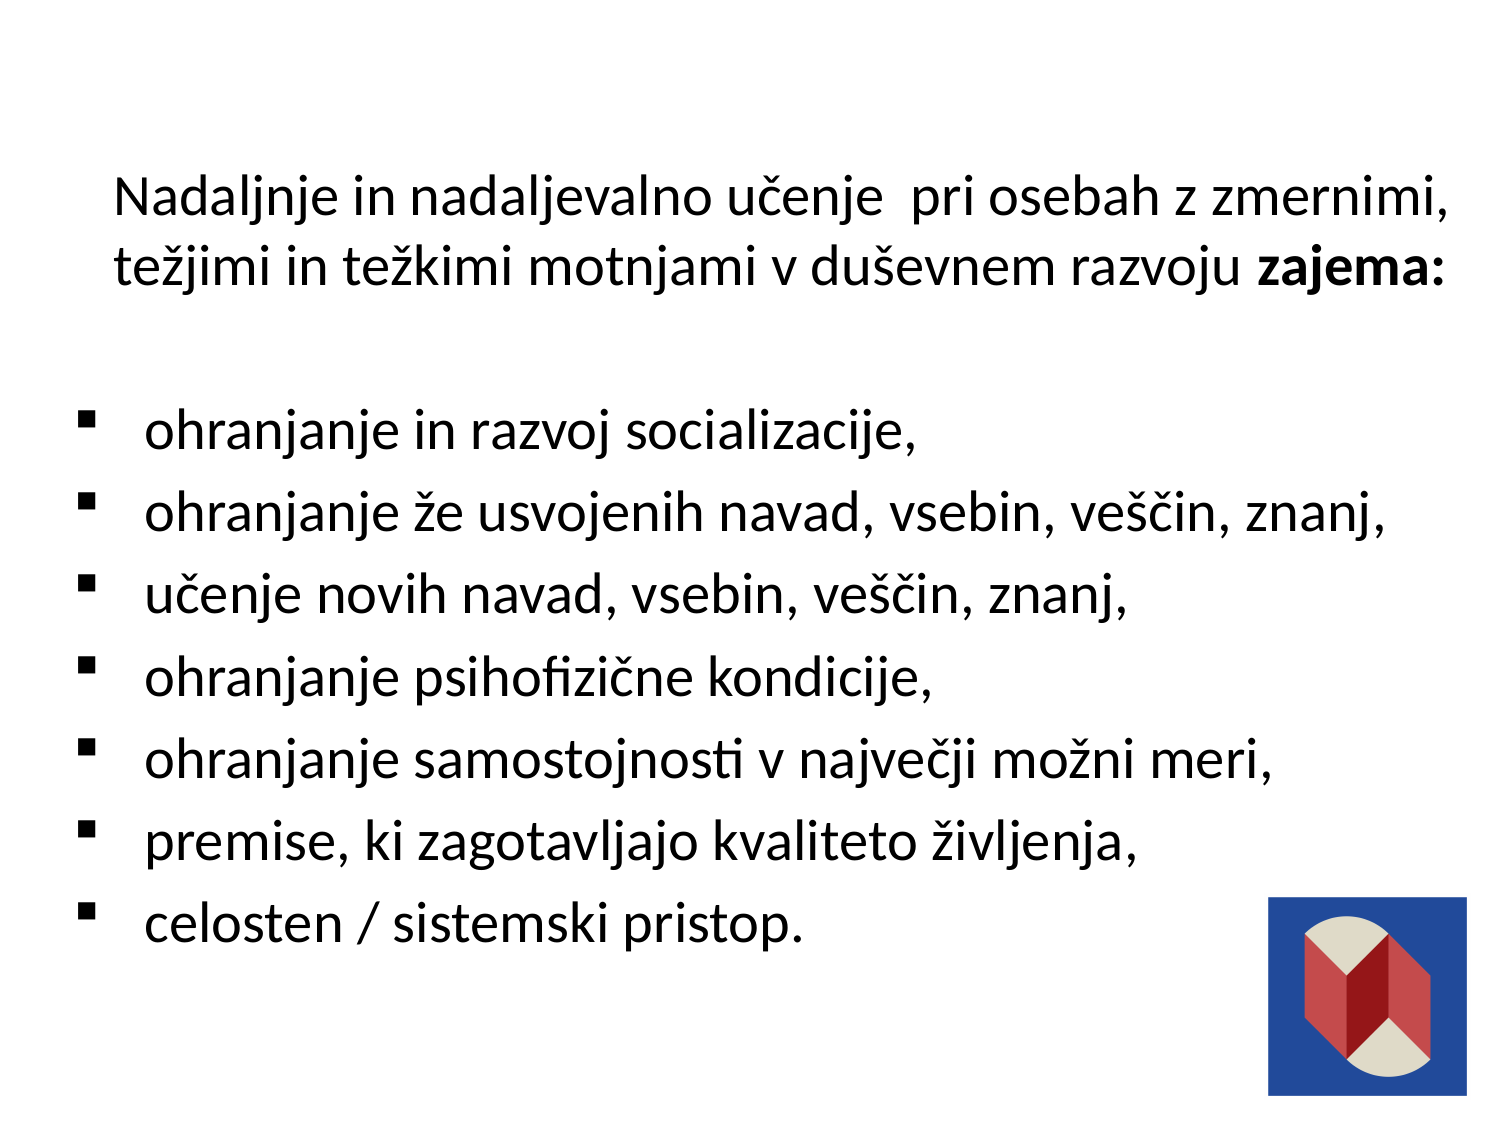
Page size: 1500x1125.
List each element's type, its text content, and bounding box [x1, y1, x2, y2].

list Nadaljnje in nadaljevalno učenje pri osebah z zmernimi, težjimi in težkimi motnjami v duševnem razvoju zajema: ohranjanje in razvoj socializacije, ohranjanje že usvojenih navad, vsebin, veščin, znanj, učenje novih navad, vsebin, veščin, znanj, ohranjanje psihofizične kondicije, ohranjanje samostojnosti v največji možni meri, premise, ki zagotavljajo kvaliteto življenja, celosten / sistemski pristop. [41, 149, 1471, 1005]
picture [1264, 892, 1471, 1100]
